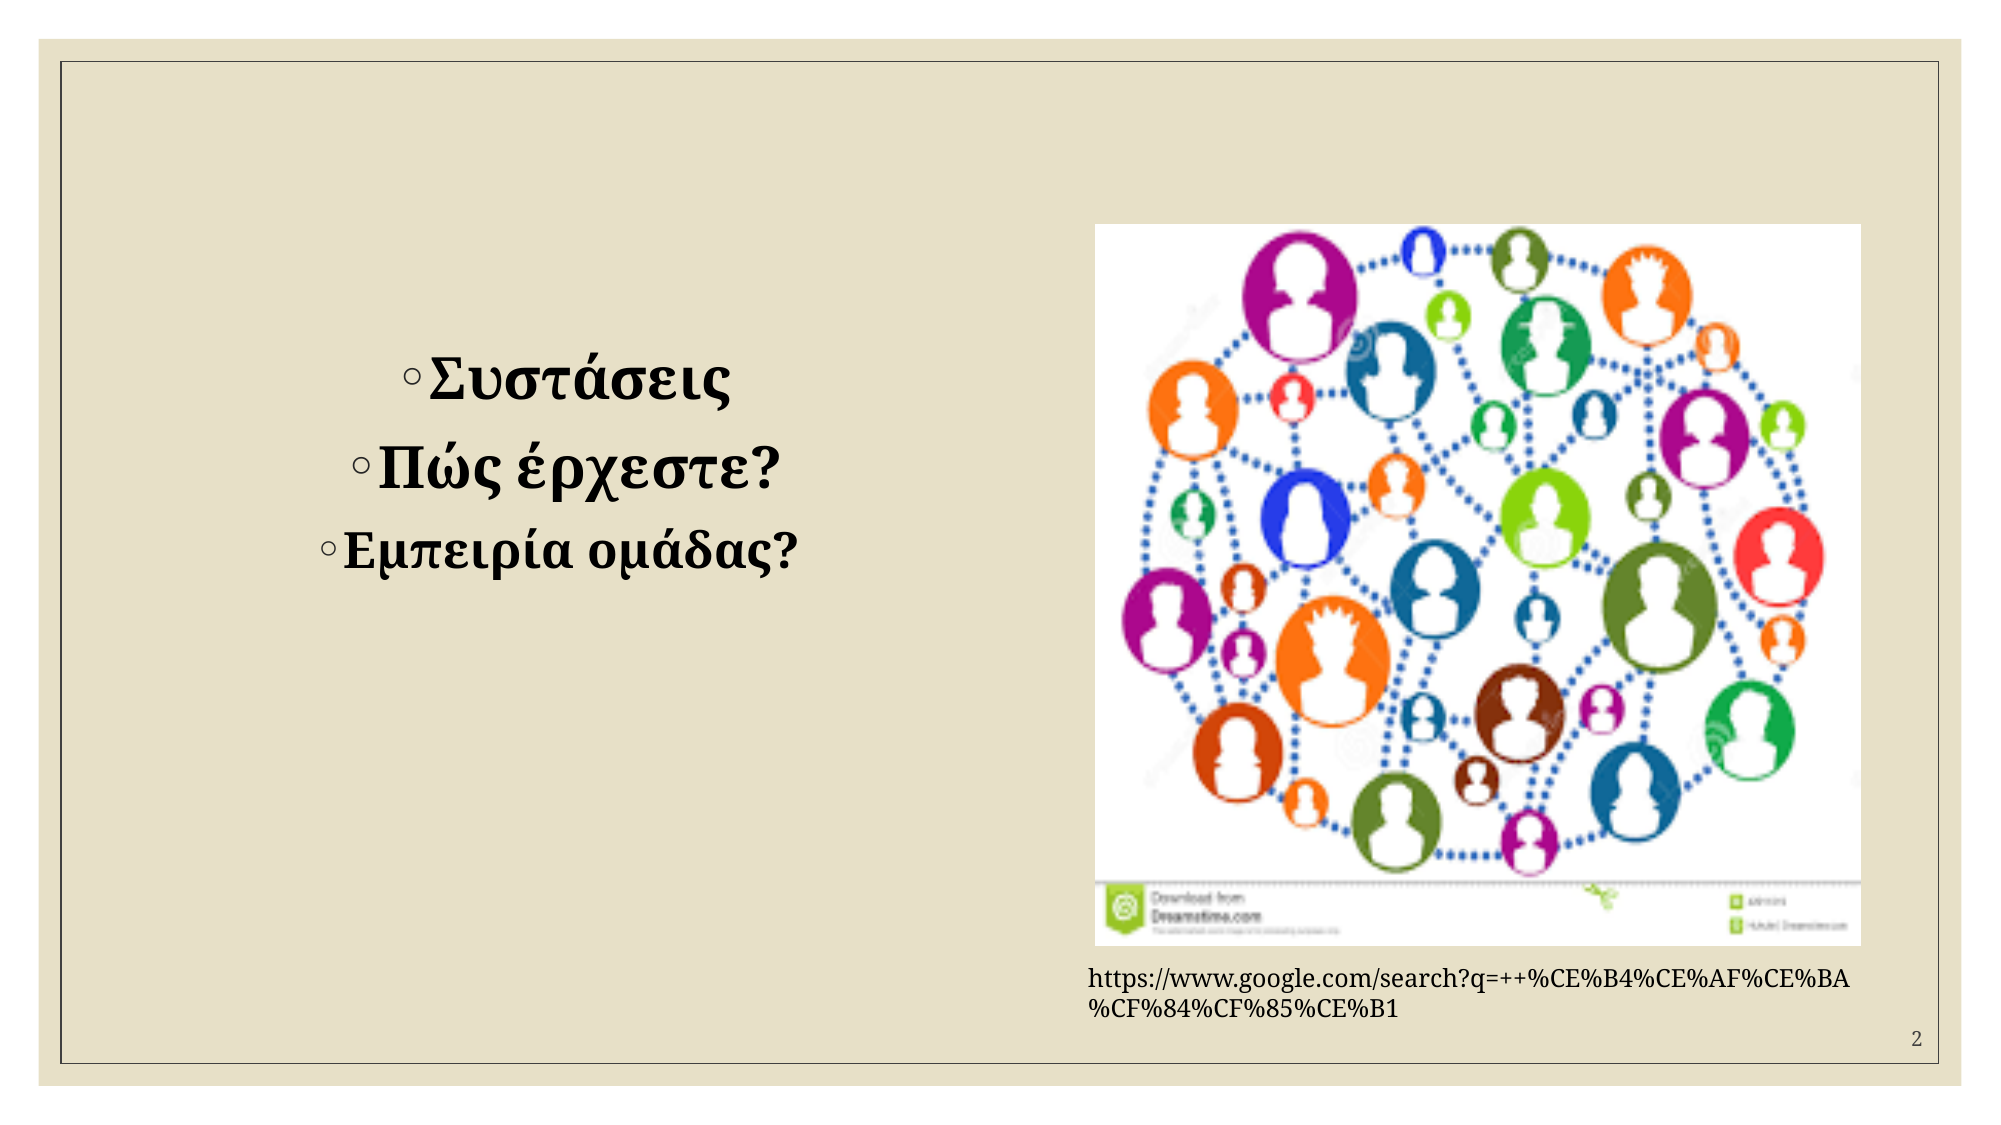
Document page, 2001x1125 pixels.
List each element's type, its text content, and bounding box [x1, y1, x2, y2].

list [1095, 224, 1861, 946]
text_box https://www.google.com/search?q=++%CE%B4%CE%AF%CE%BA%CF%84%CF%85%CE%B1 [1073, 955, 1872, 1030]
list Συστάσεις Πώς έρχεστε? Εμπειρία ομάδας? [173, 224, 954, 946]
slide_number 2 [1697, 1019, 1938, 1062]
